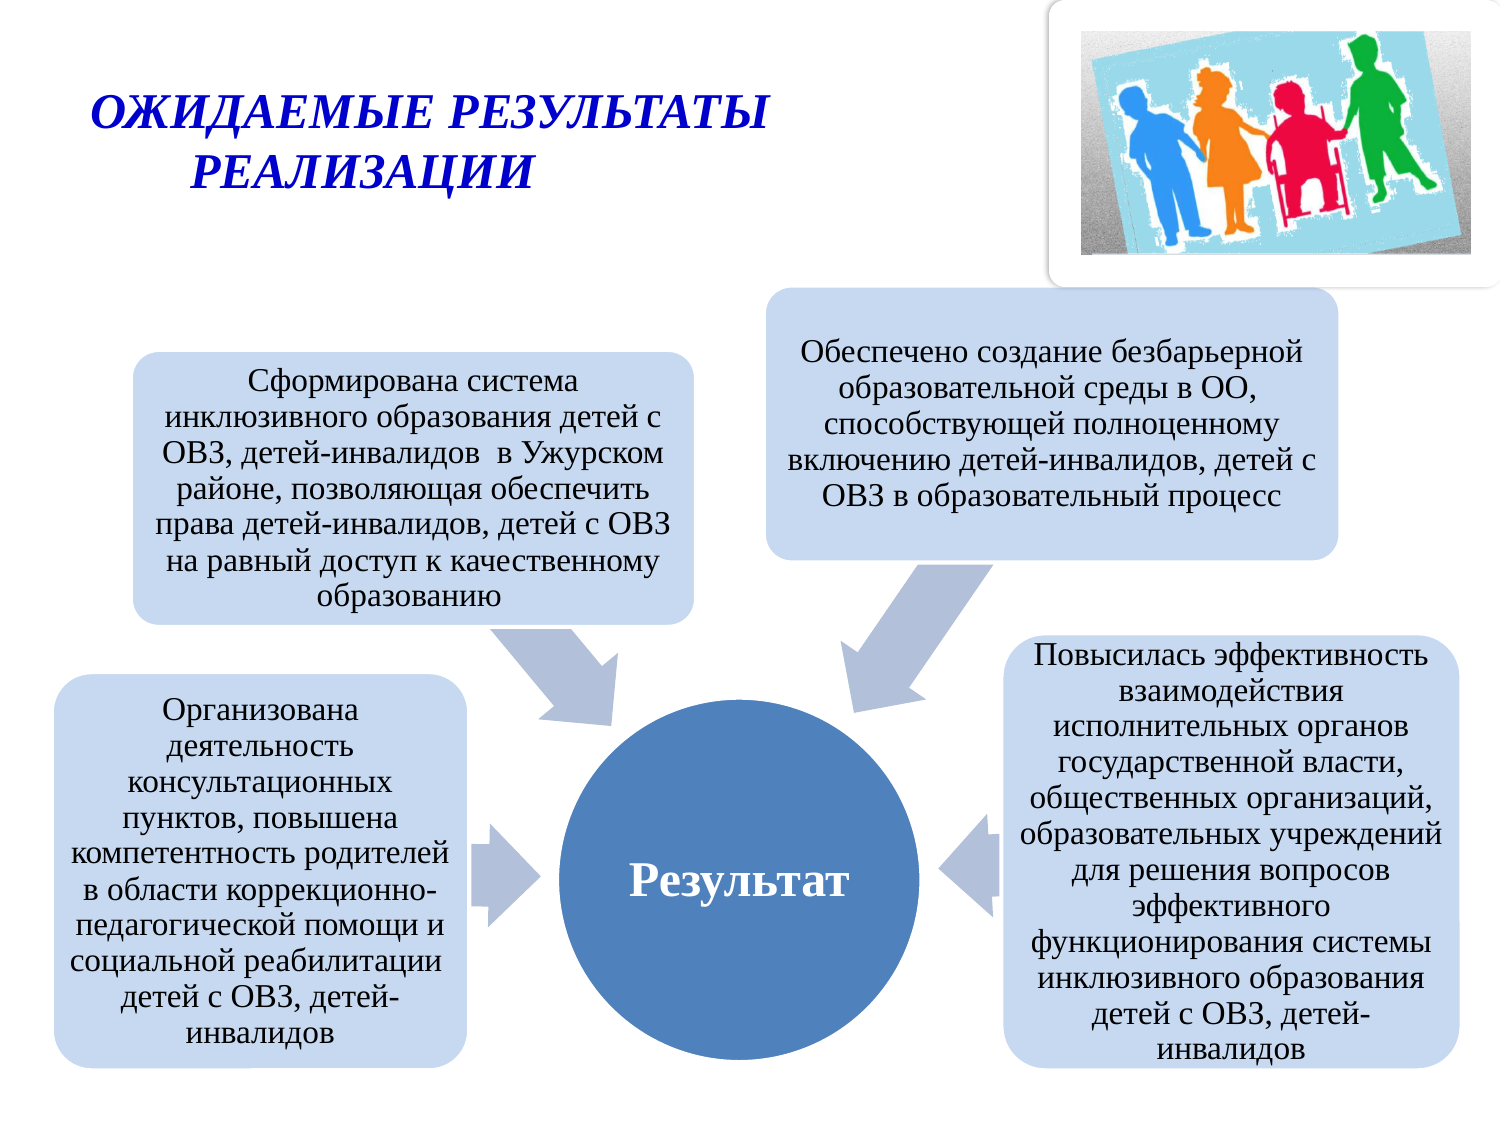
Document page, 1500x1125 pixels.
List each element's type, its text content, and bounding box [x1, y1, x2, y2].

title ОЖИДАЕМЫЕ РЕЗУЛЬТАТЫ РЕАЛИЗАЦИИ [75, 45, 1044, 233]
picture [1080, 30, 1471, 256]
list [74, 262, 1426, 1071]
